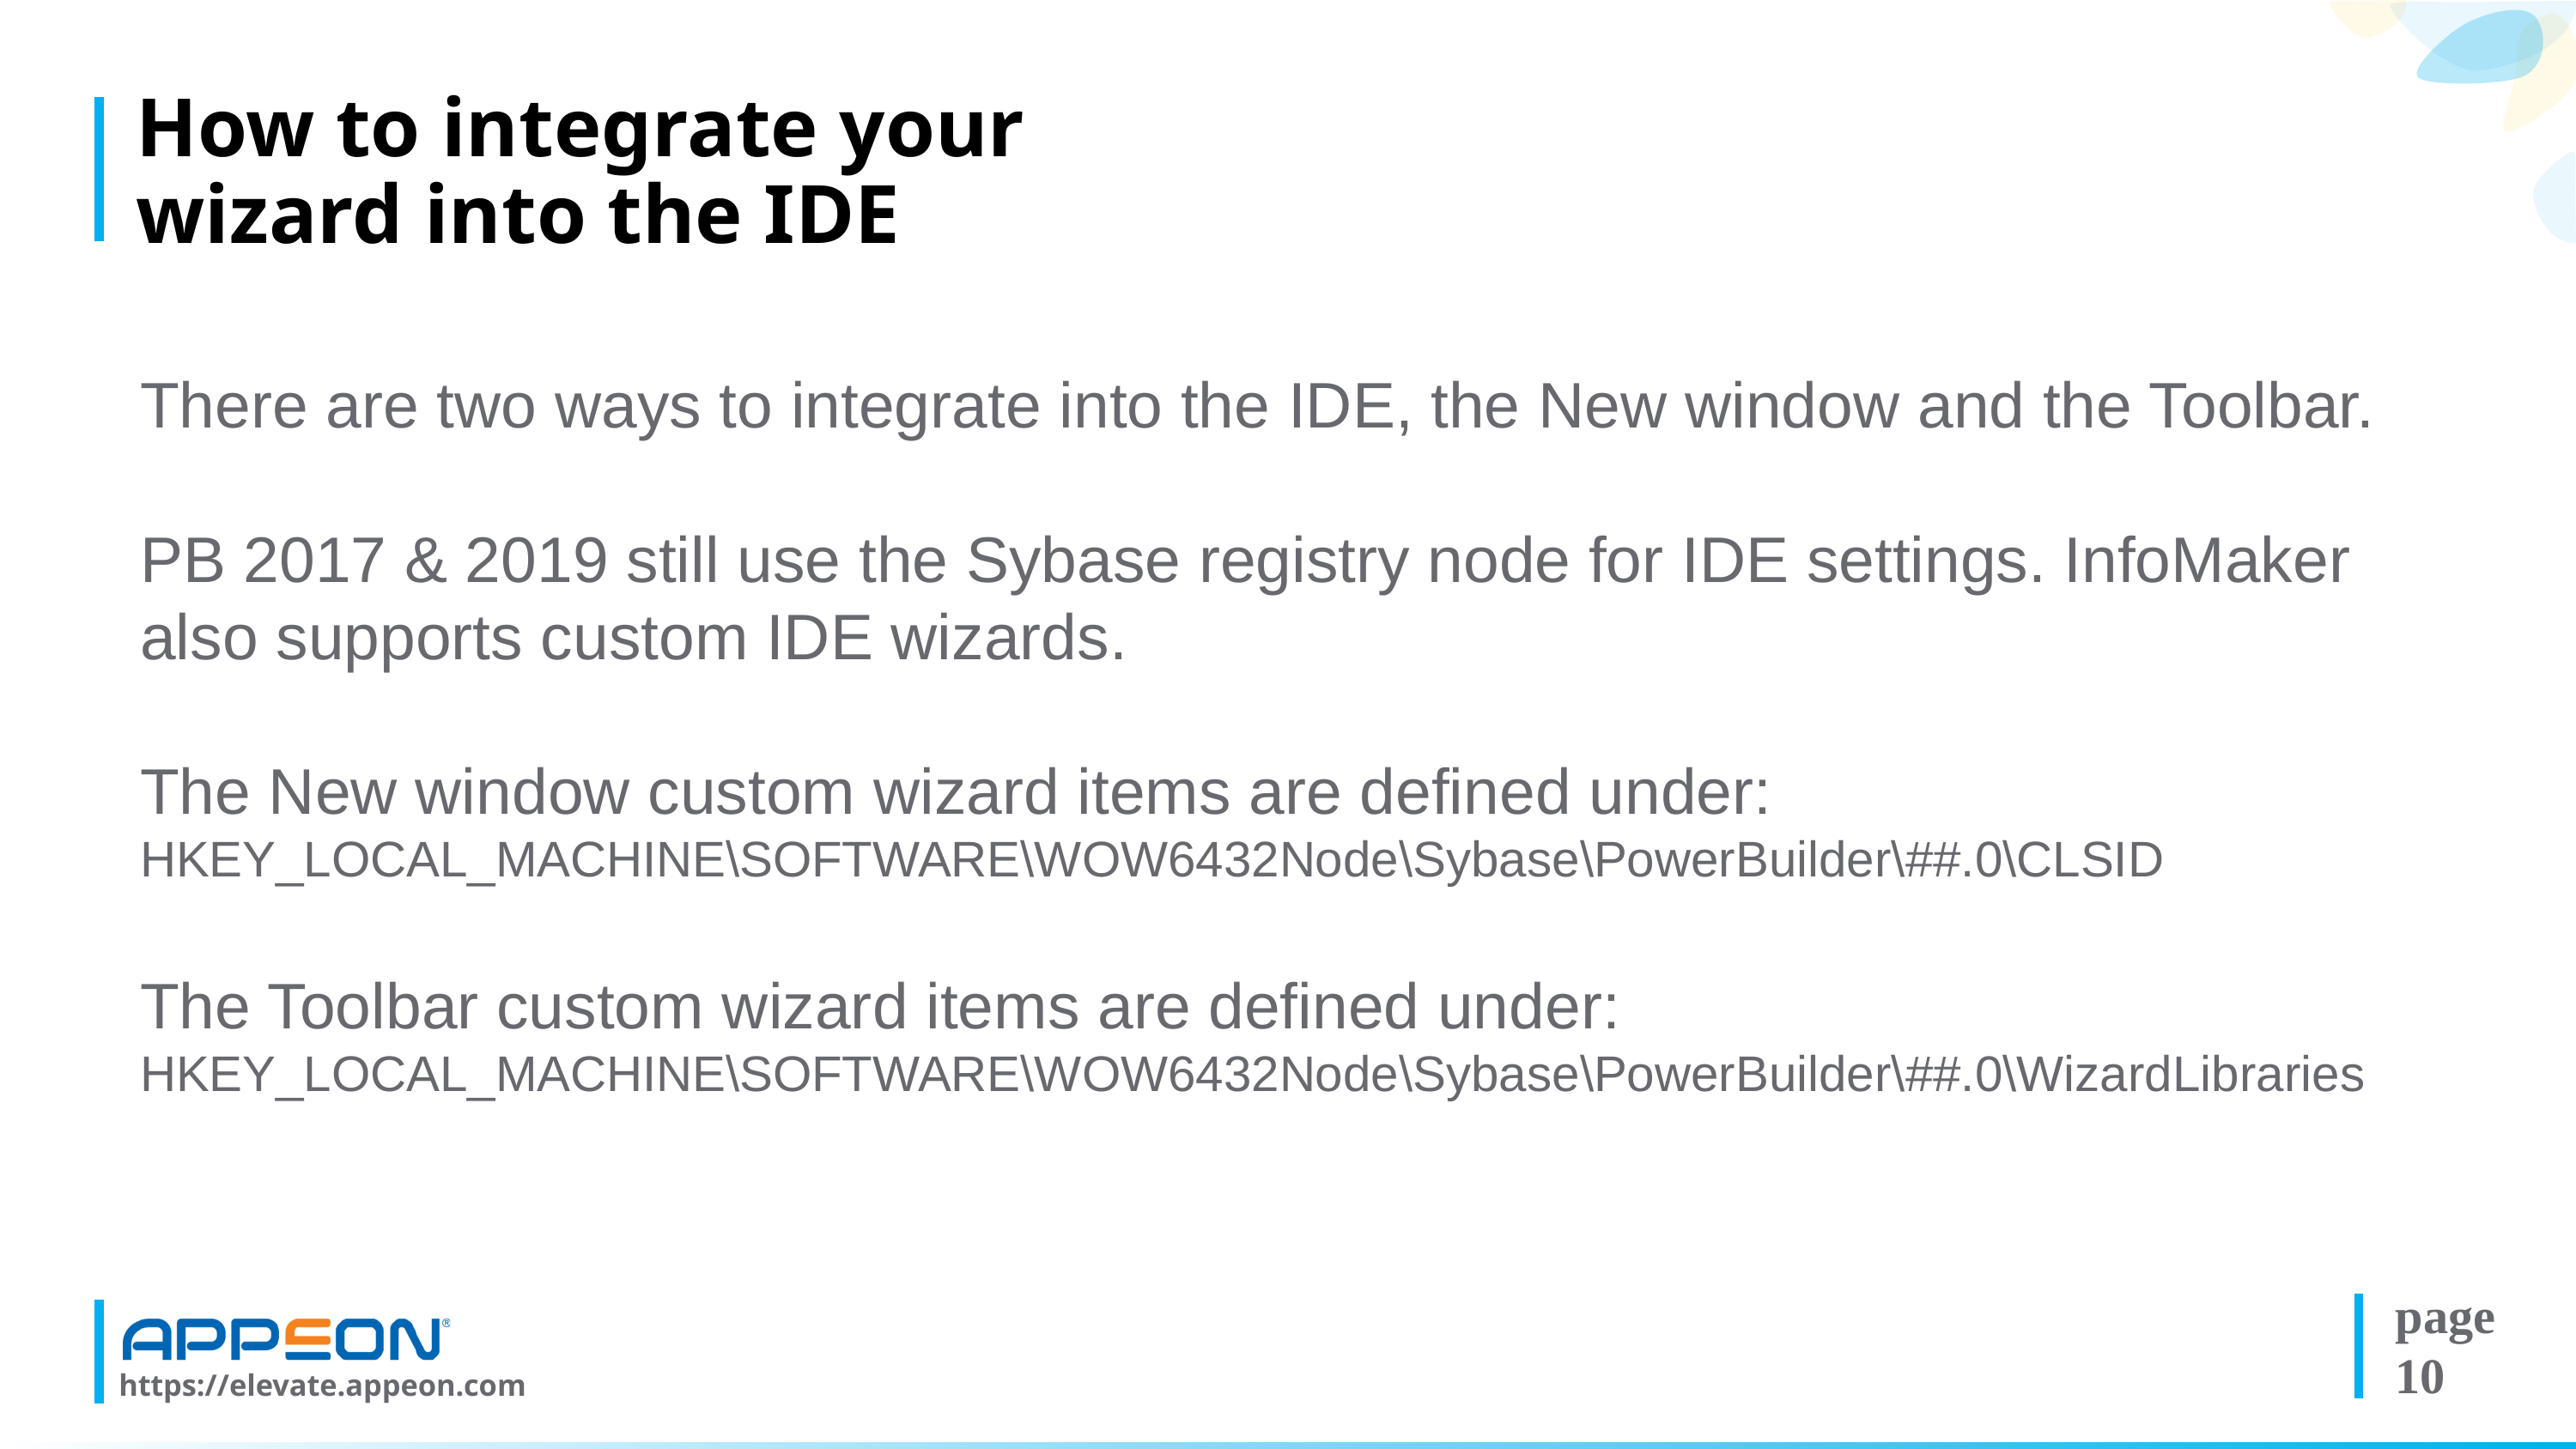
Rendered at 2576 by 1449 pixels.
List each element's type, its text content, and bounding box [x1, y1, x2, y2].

slide_number page 10 [2383, 1277, 2576, 1412]
title How to integrate your wizard into the IDE [123, 80, 1052, 270]
picture [123, 1318, 451, 1361]
text_box There are two ways to integrate into the IDE, the New window and the Toolbar. PB 2017 & 2019 still use the Sybase registry node for IDE settings. InfoMaker also supports custom IDE wizards. The New window custom wizard items are defined under: HKEY_LOCAL_MACHINE\SOFTWARE\WOW6432Node\Sybase\PowerBuilder\##.0\CLSID The Toolbar custom wizard items are defined under: HKEY_LOCAL_MACHINE\SOFTWARE\WOW6432Node\Sybase\PowerBuilder\##.0\WizardLibraries [127, 356, 2394, 1263]
